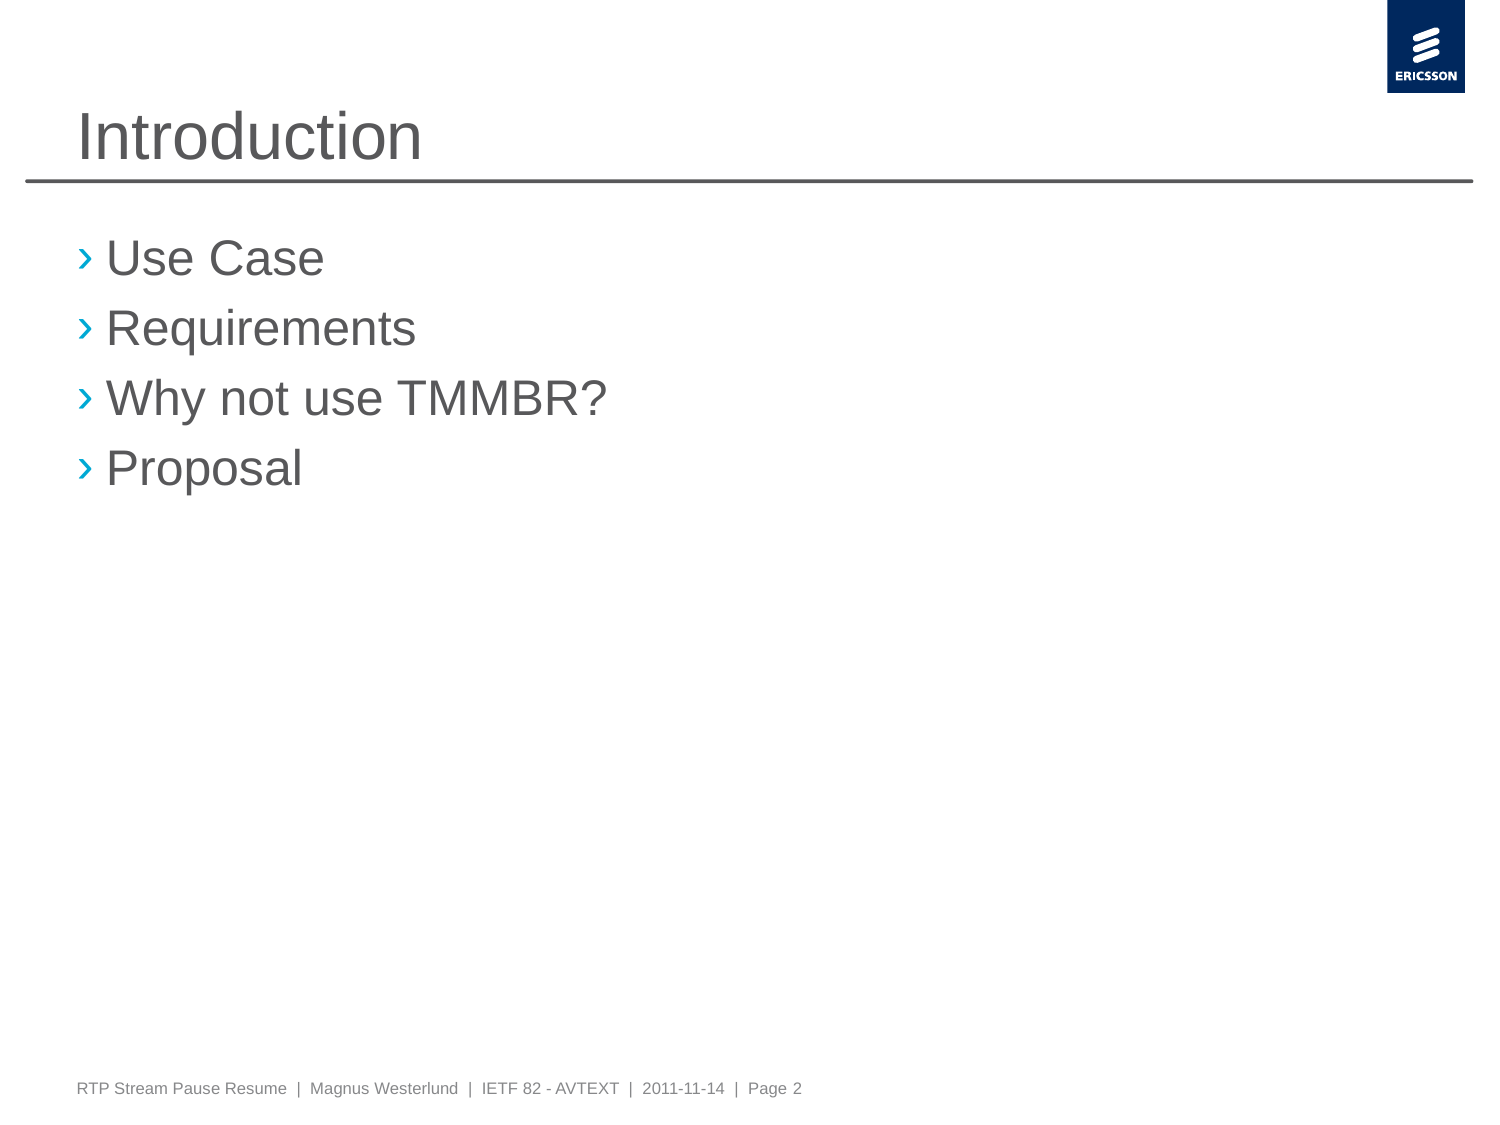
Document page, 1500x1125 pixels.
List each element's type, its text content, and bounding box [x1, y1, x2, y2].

title Introduction [64, 91, 1349, 173]
list Use Case Requirements Why not use TMMBR? Proposal [64, 225, 1436, 929]
